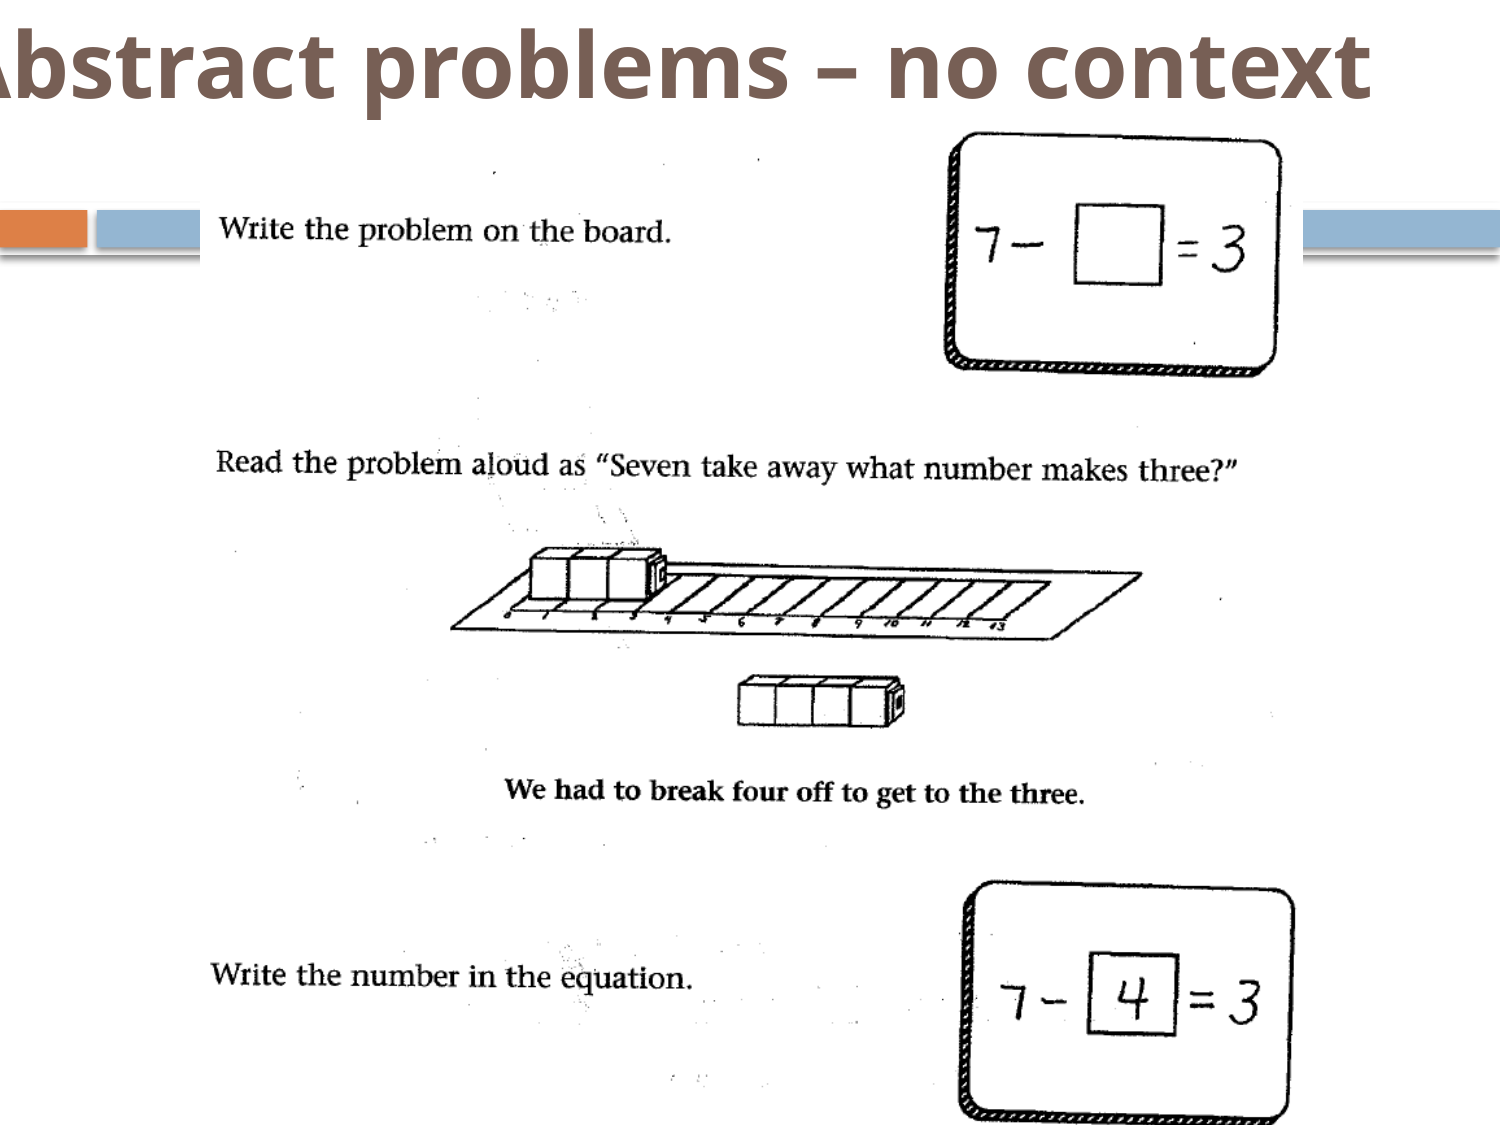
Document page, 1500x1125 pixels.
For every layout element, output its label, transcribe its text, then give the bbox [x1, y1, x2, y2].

picture [199, 112, 1304, 1125]
text_box Abstract problems – no context [0, 0, 1390, 125]
